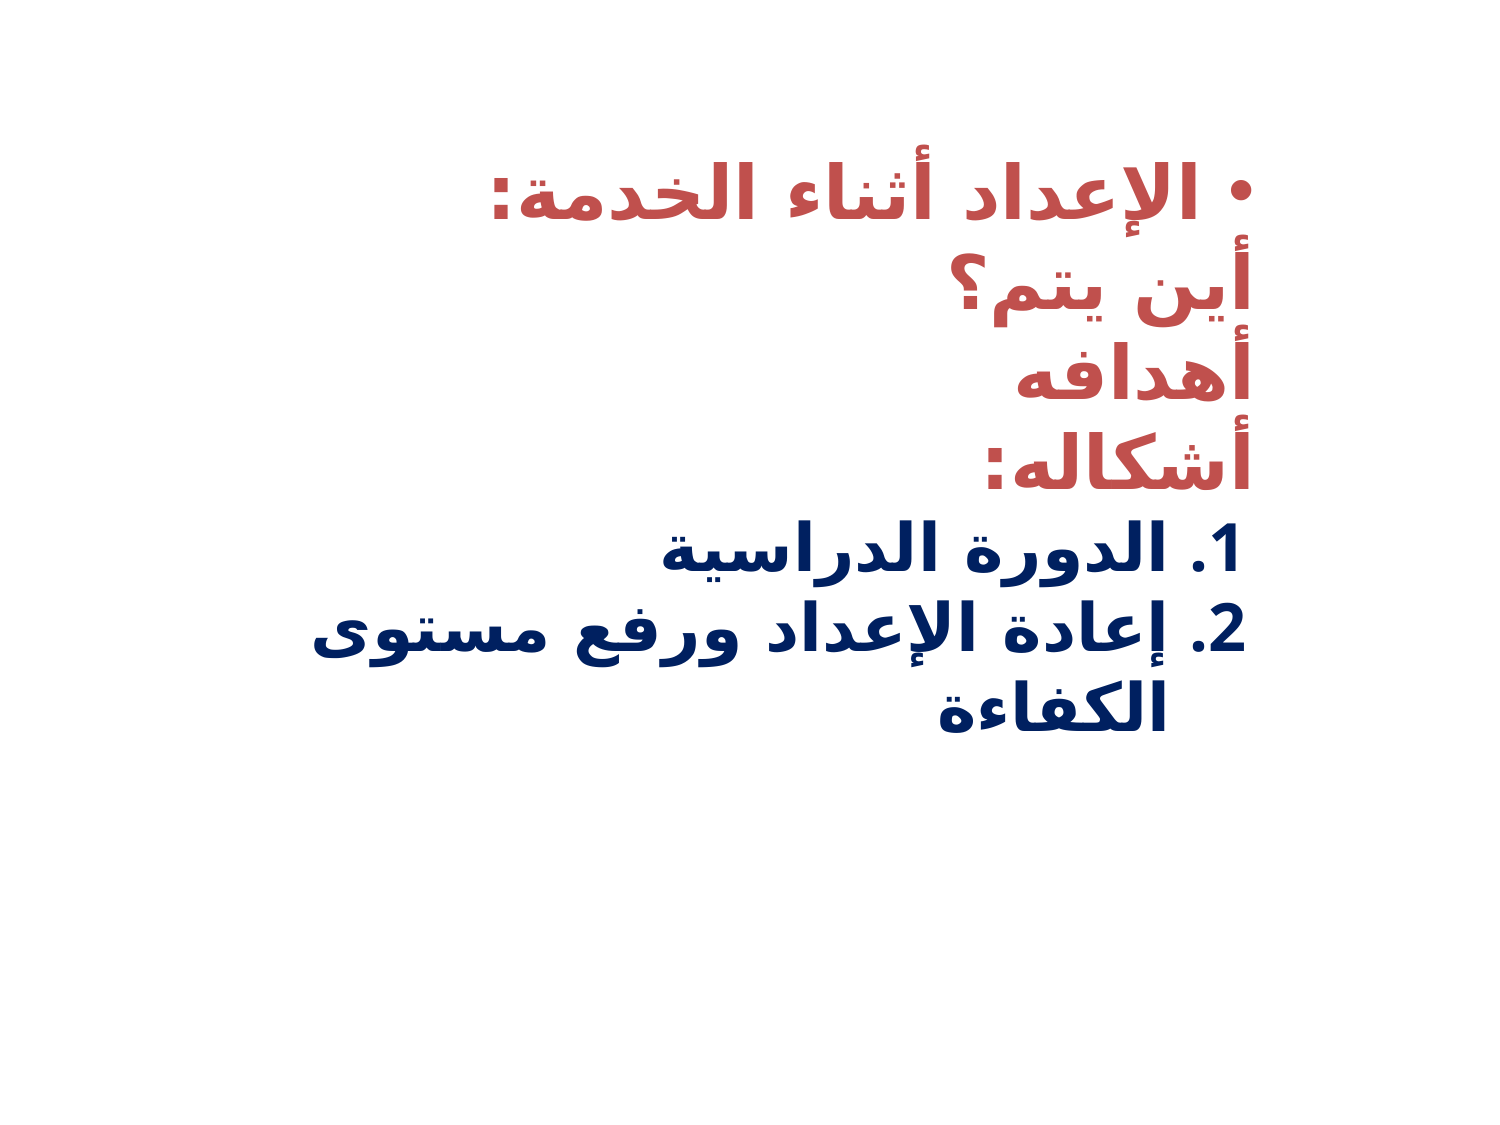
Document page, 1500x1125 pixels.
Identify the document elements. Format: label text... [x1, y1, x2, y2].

text_box الإعداد أثناء الخدمة: أين يتم؟ أهدافه أشكاله: الدورة الدراسية إعادة الإعداد ورفع مستوى الكفاءة [242, 137, 1270, 1012]
